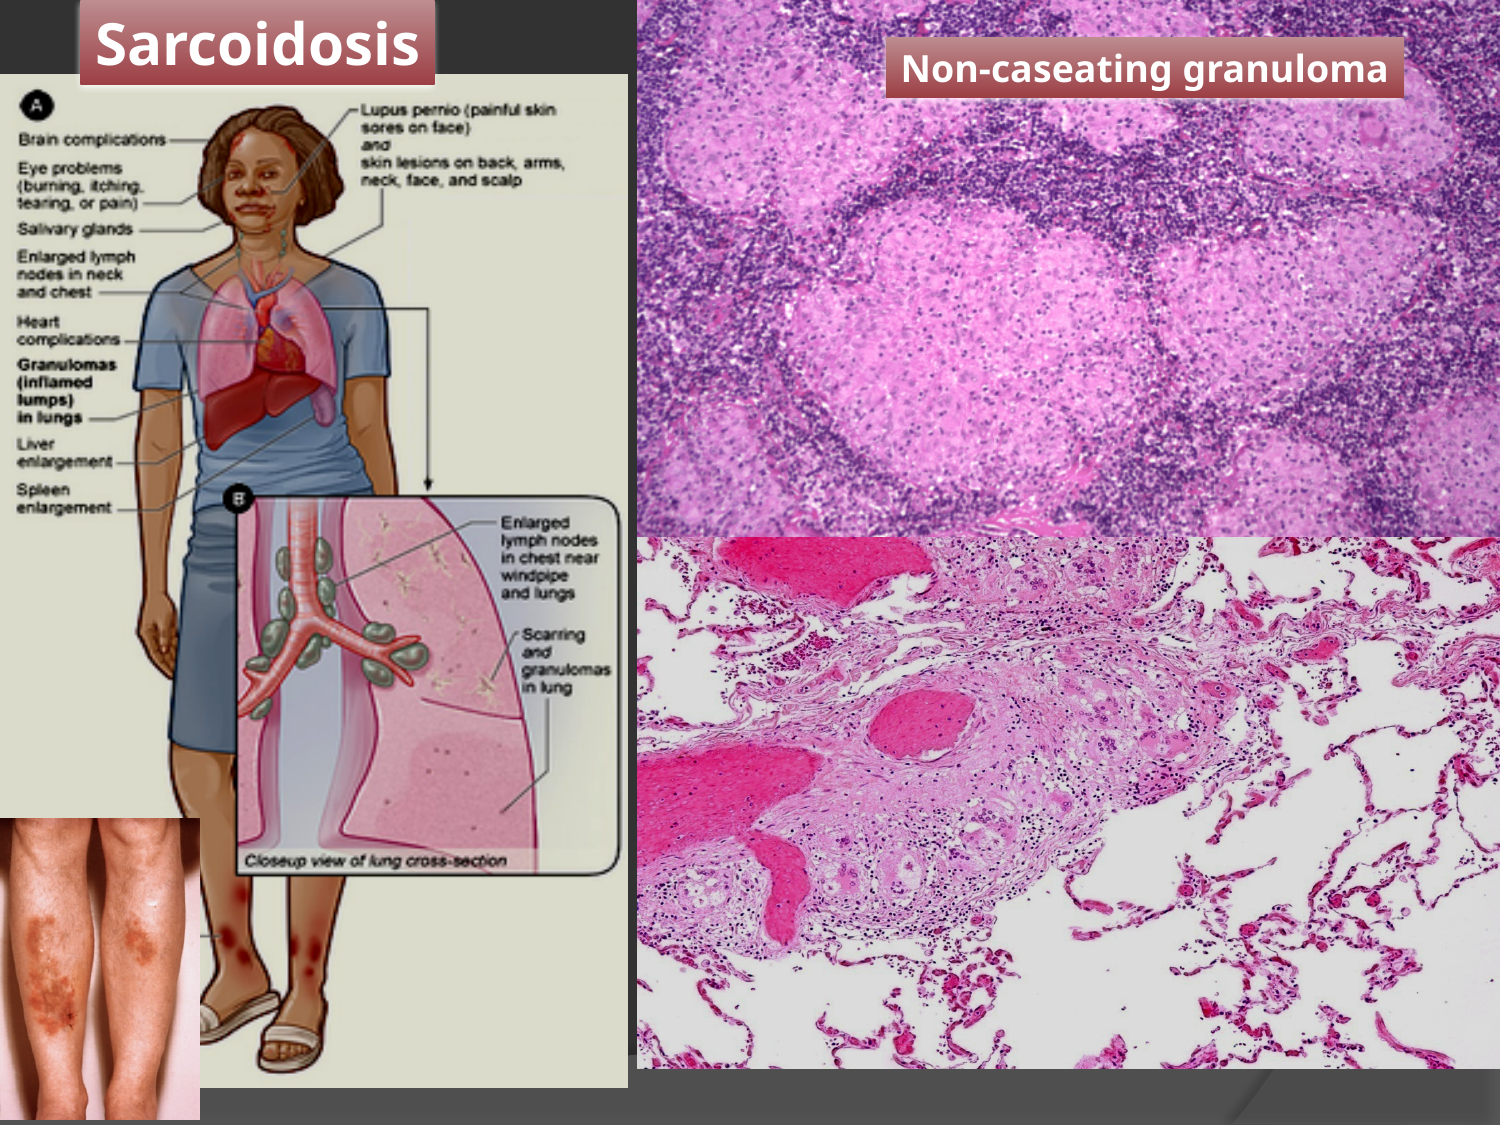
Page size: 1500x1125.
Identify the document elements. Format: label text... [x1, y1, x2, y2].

picture [0, 74, 629, 1121]
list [637, 537, 1500, 1069]
picture [637, 0, 1500, 537]
text_box Sarcoidosis [80, 0, 435, 72]
